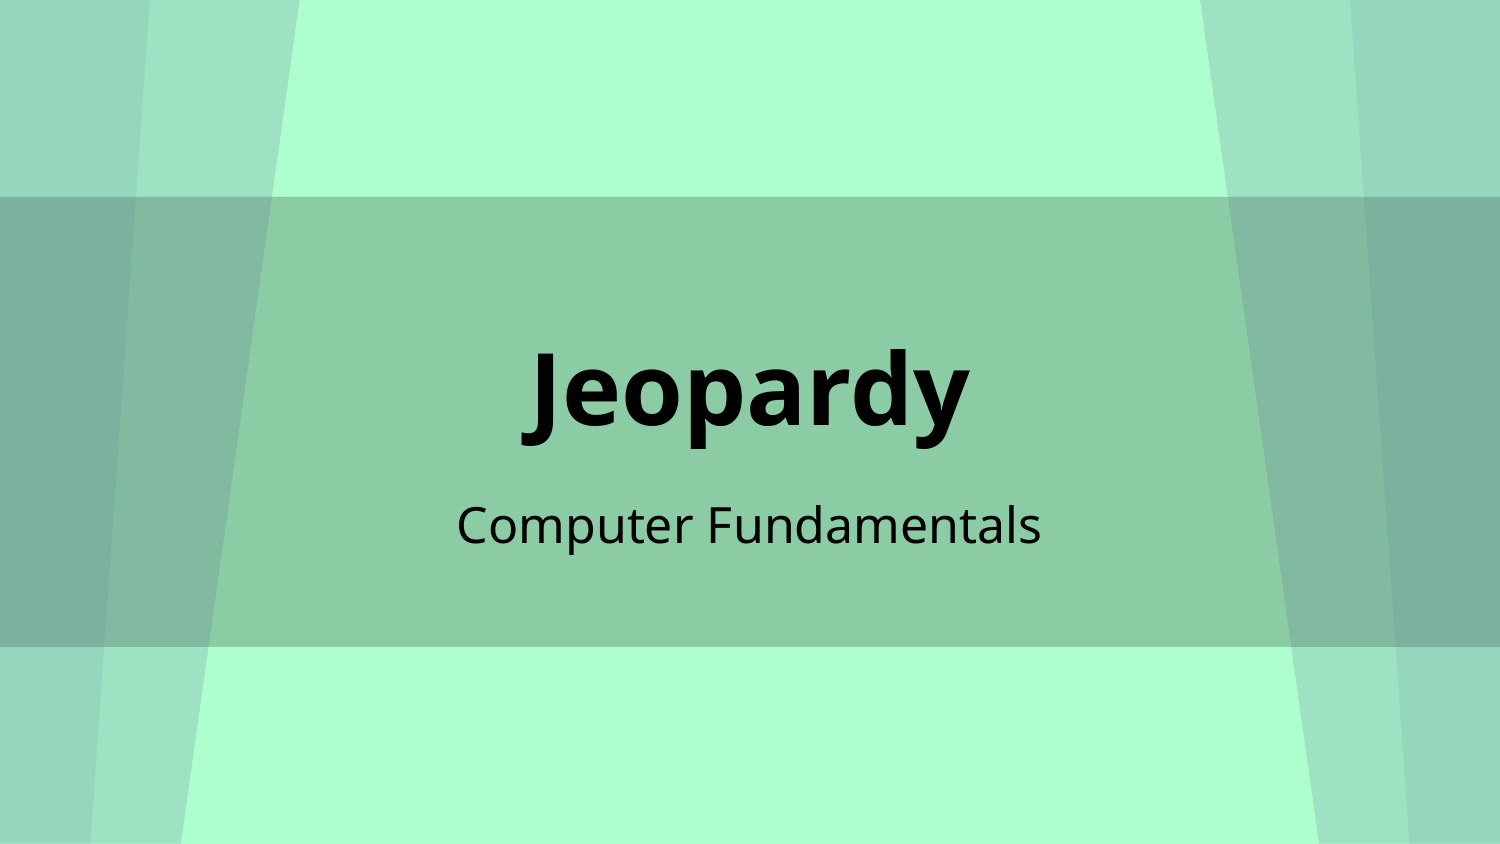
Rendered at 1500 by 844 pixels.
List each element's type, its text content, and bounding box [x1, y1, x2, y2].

title Jeopardy [112, 257, 1388, 461]
subtitle Computer Fundamentals [112, 478, 1388, 587]
